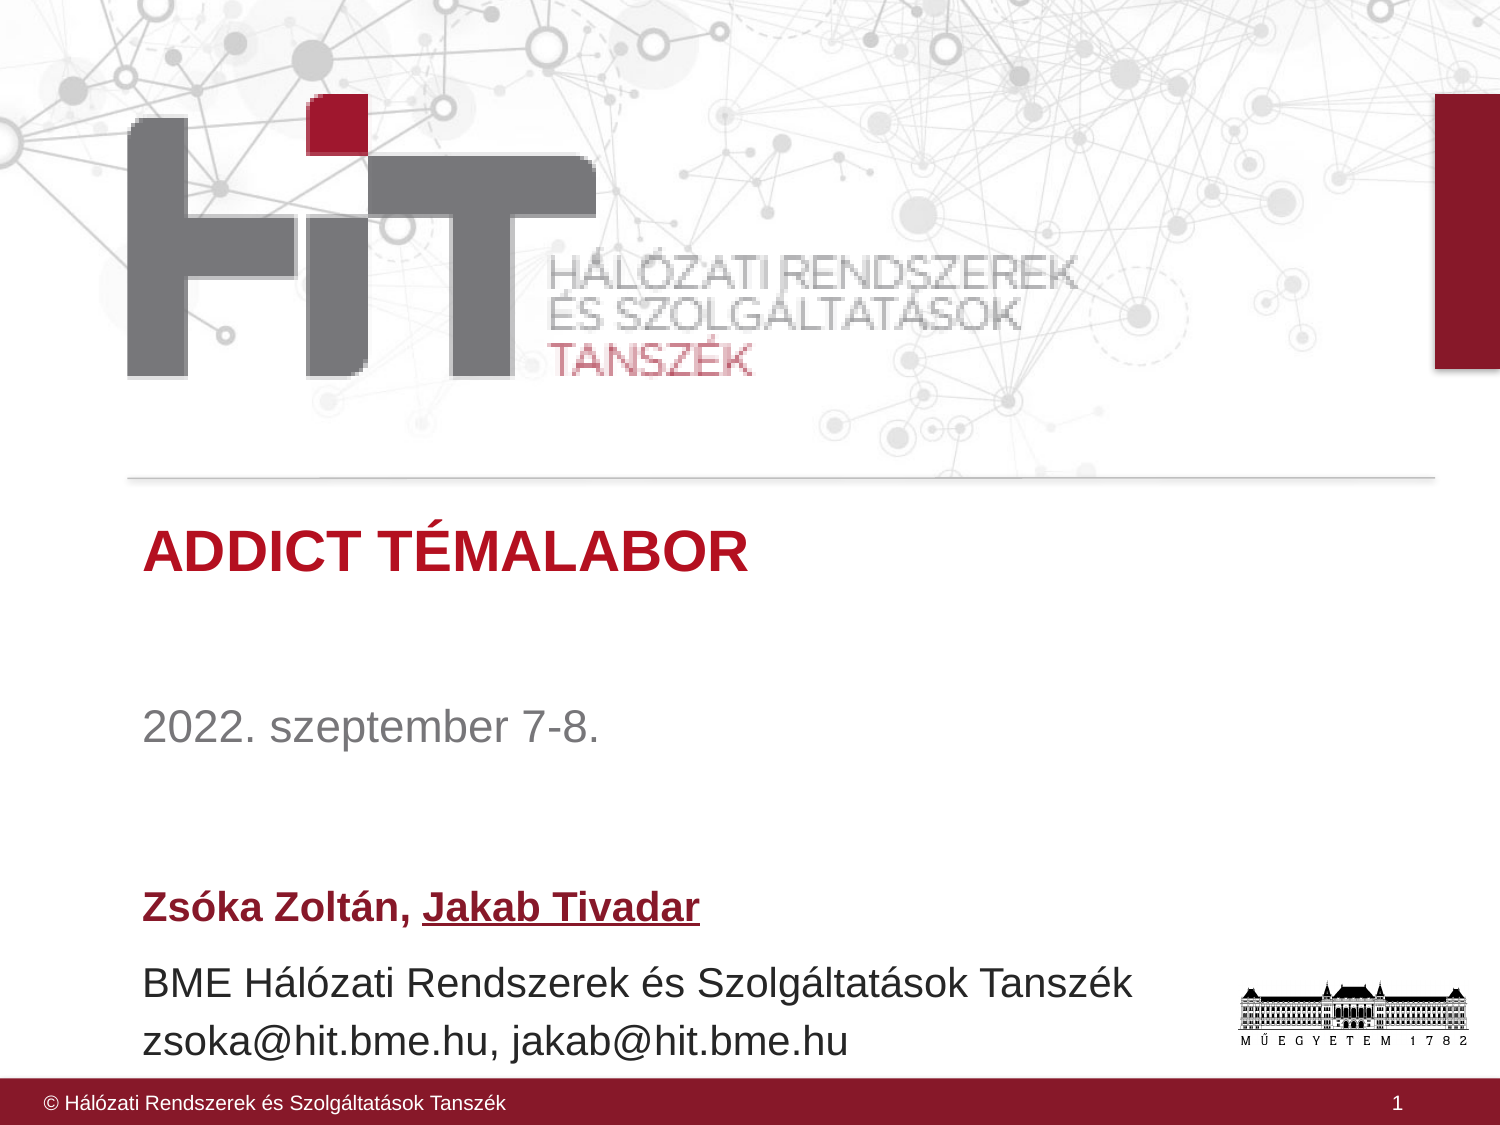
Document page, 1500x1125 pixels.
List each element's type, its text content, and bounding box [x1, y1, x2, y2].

list ADDICT TÉMALABOR [127, 505, 1203, 659]
list BME Hálózati Rendszerek és Szolgáltatások Tanszék zsoka@hit.bme.hu, jakab@hit.bme.hu [127, 948, 1203, 1078]
picture [1238, 980, 1469, 1045]
list 2022. szeptember 7-8. [127, 689, 1203, 849]
list Zsóka Zoltán, Jakab Tivadar [127, 872, 1203, 933]
picture [0, 0, 1500, 478]
